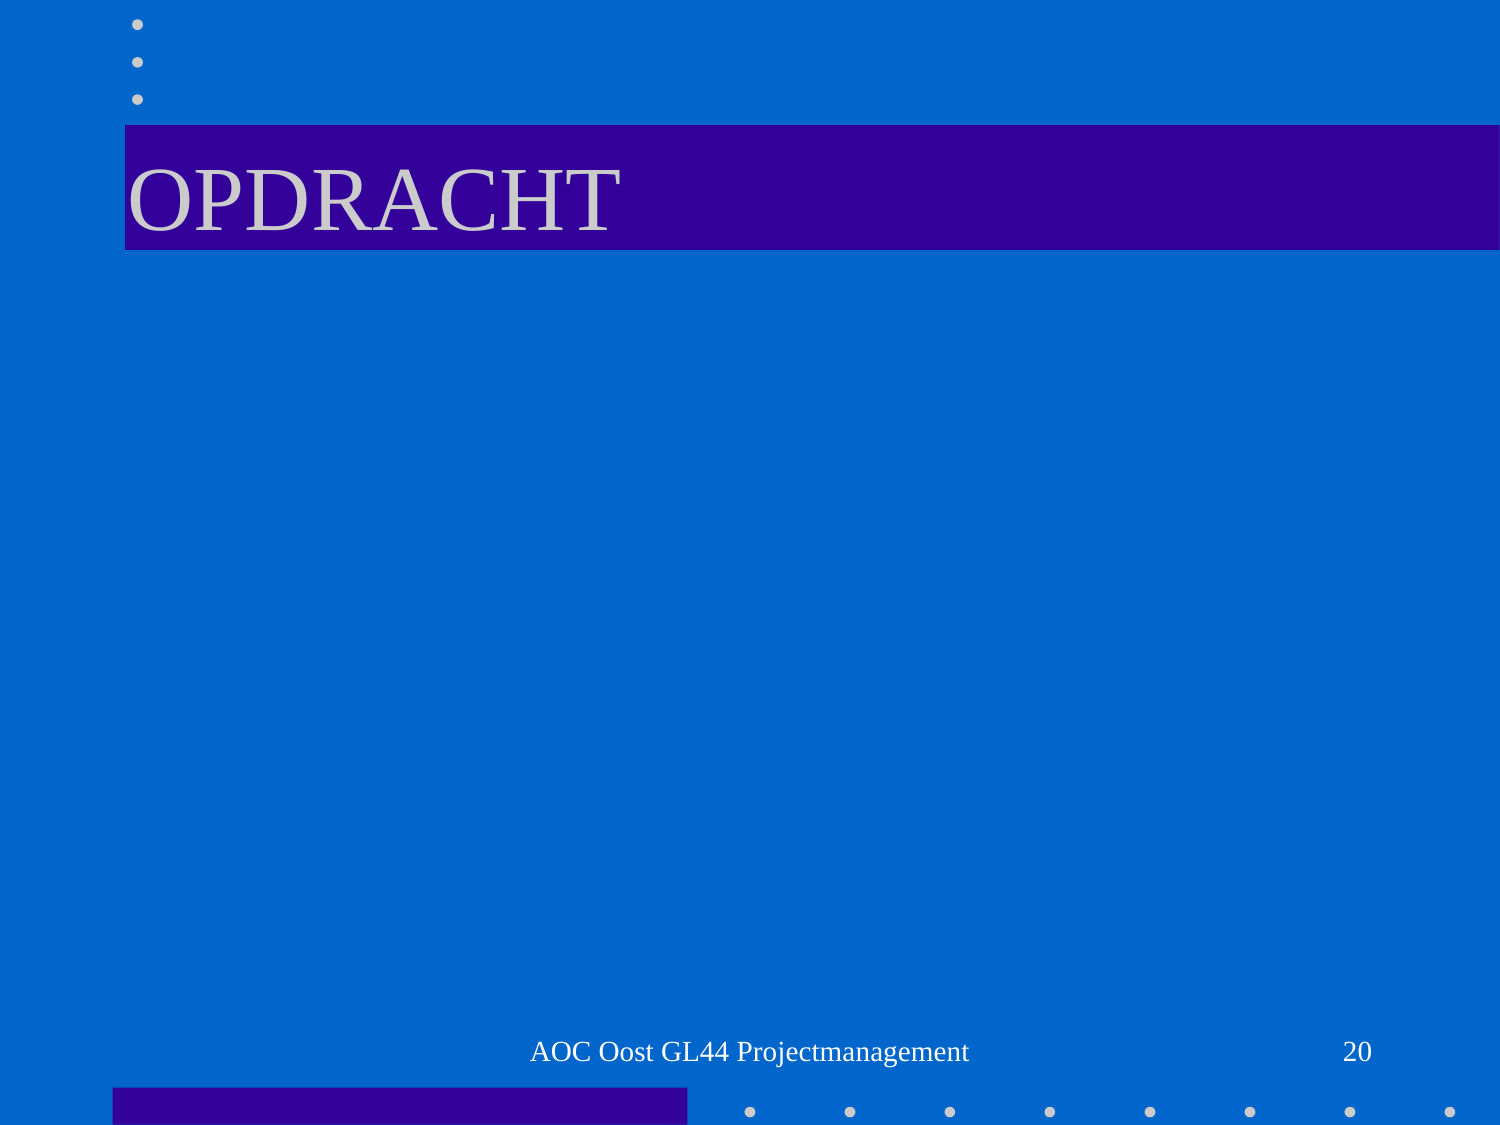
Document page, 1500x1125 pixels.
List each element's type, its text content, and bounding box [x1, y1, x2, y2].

footer AOC Oost GL44 Projectmanagement [512, 1012, 988, 1088]
title OPDRACHT [112, 99, 1388, 288]
slide_number 20 [1074, 1012, 1388, 1088]
